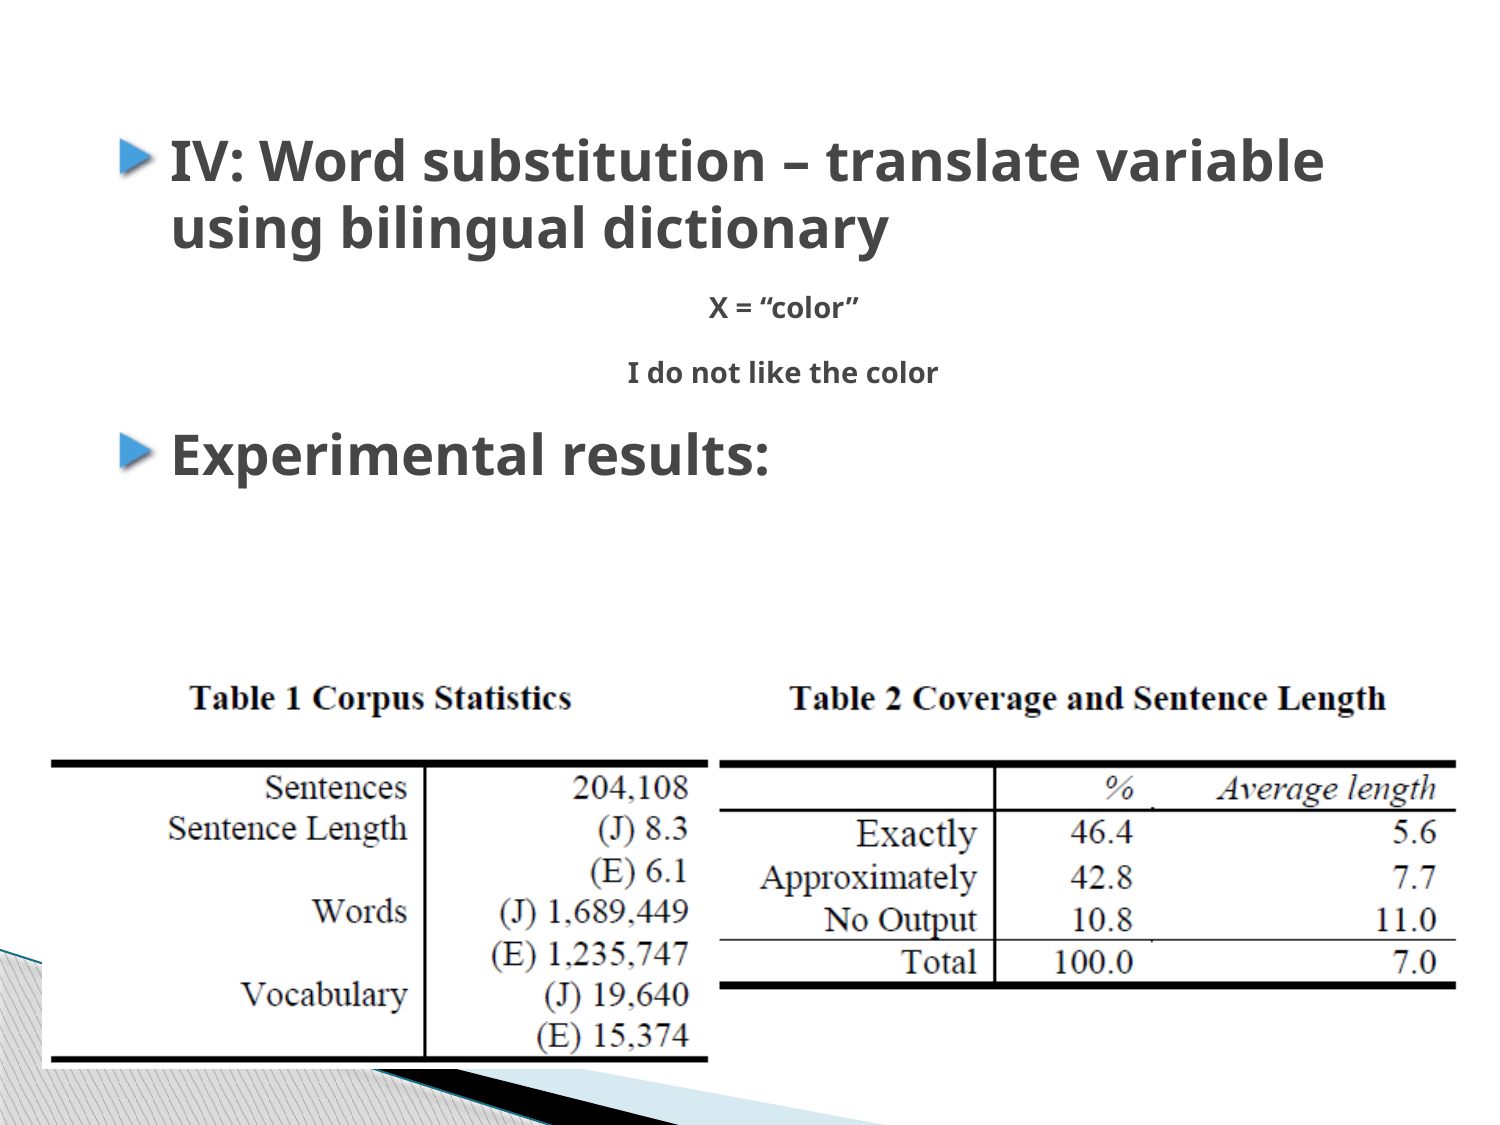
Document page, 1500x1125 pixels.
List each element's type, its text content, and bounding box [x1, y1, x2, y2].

picture [117, 134, 161, 184]
text_box IV: Word substitution – translate variable using bilingual dictionary X = “color” I do not like the color Experimental results: [99, 125, 1450, 655]
picture [41, 674, 1476, 1069]
picture [117, 428, 161, 478]
